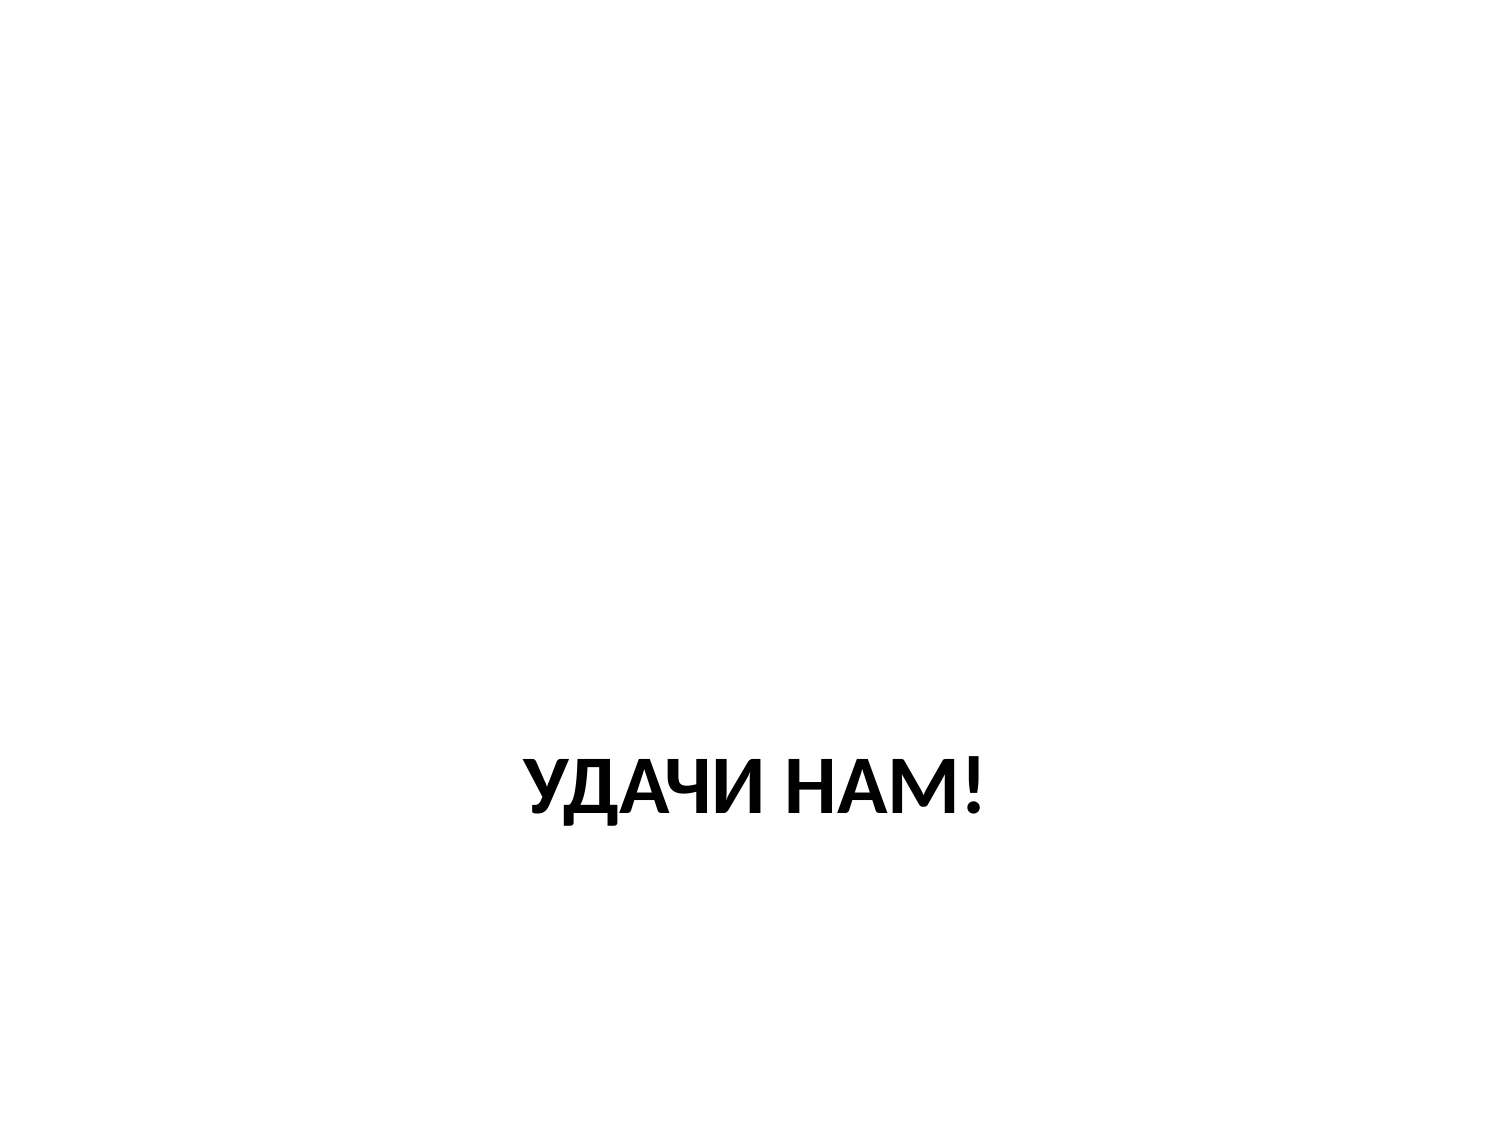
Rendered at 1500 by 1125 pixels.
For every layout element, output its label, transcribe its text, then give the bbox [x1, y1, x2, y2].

title Удачи нам! [118, 722, 1394, 947]
